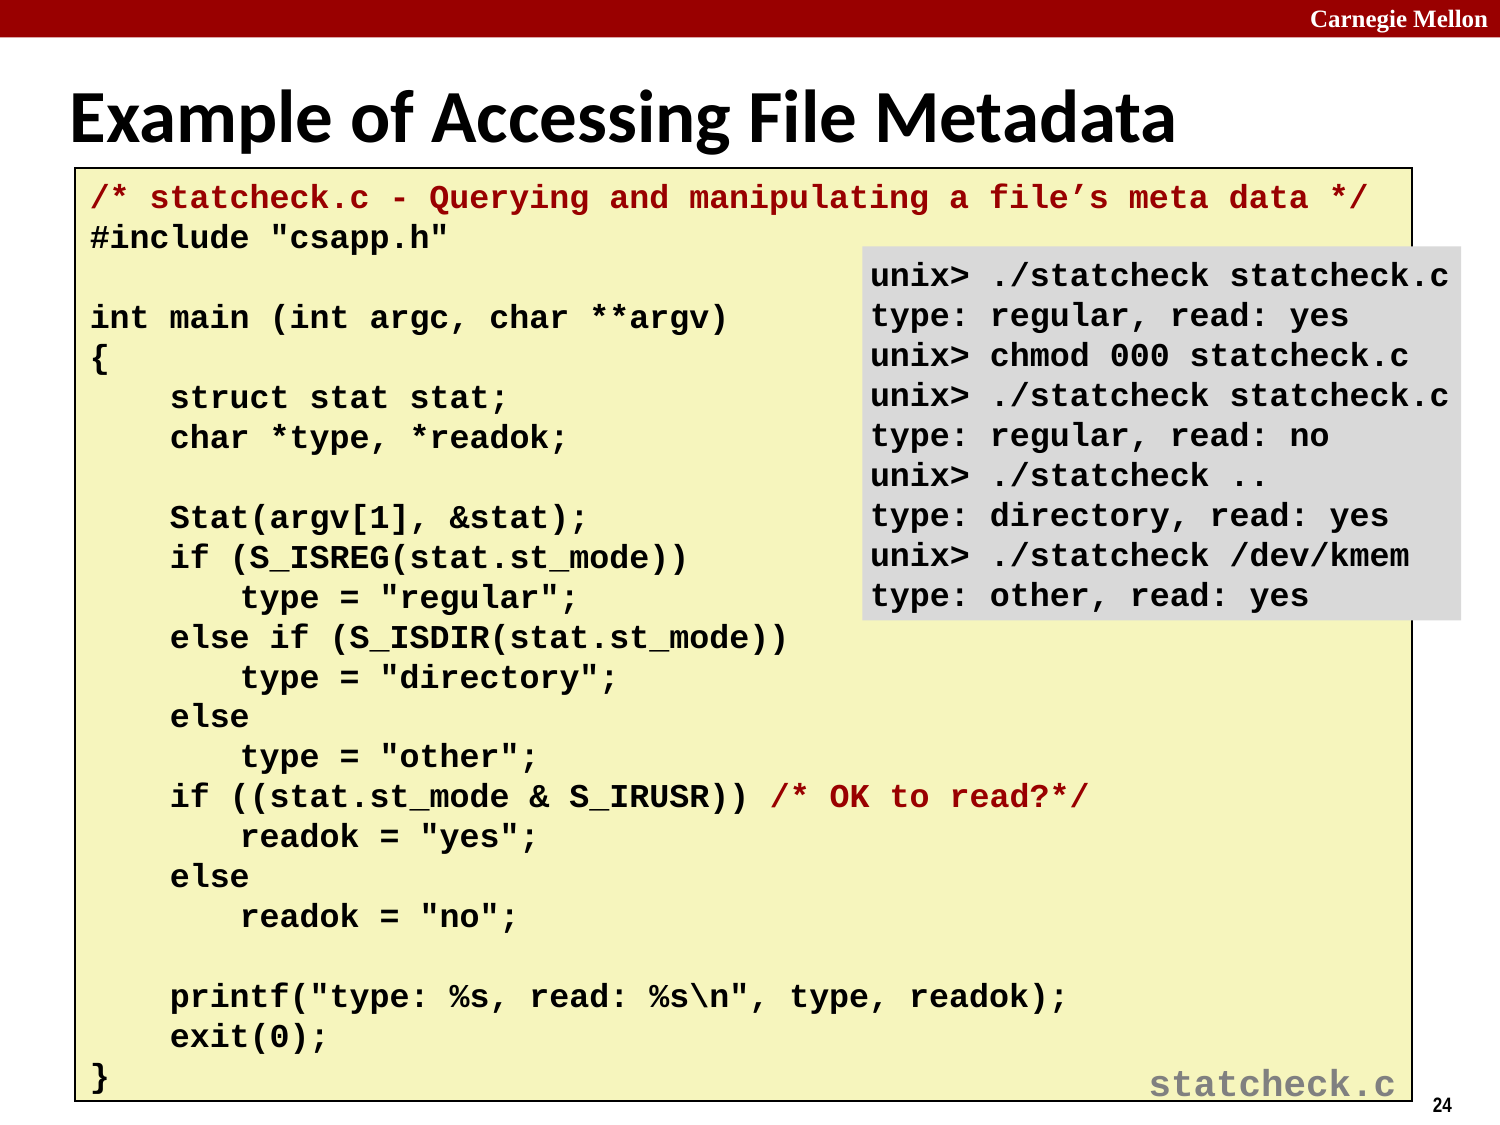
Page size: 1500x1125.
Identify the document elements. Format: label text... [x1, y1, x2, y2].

text_box /* statcheck.c - Querying and manipulating a file’s meta data */ #include "csapp.h" int main (int argc, char **argv) { struct stat stat; char *type, *readok; Stat(argv[1], &stat); if (S_ISREG(stat.st_mode)) type = "regular"; else if (S_ISDIR(stat.st_mode)) type = "directory"; else type = "other"; if ((stat.st_mode & S_IRUSR)) /* OK to read?*/ readok = "yes"; else readok = "no"; printf("type: %s, read: %s\n", type, readok); exit(0); } [74, 168, 1413, 1102]
text_box unix> ./statcheck statcheck.c type: regular, read: yes unix> chmod 000 statcheck.c unix> ./statcheck statcheck.c type: regular, read: no unix> ./statcheck .. type: directory, read: yes unix> ./statcheck /dev/kmem type: other, read: yes [862, 246, 1462, 621]
title Example of Accessing File Metadata [54, 49, 1301, 176]
text_box statcheck.c [1133, 1051, 1411, 1112]
